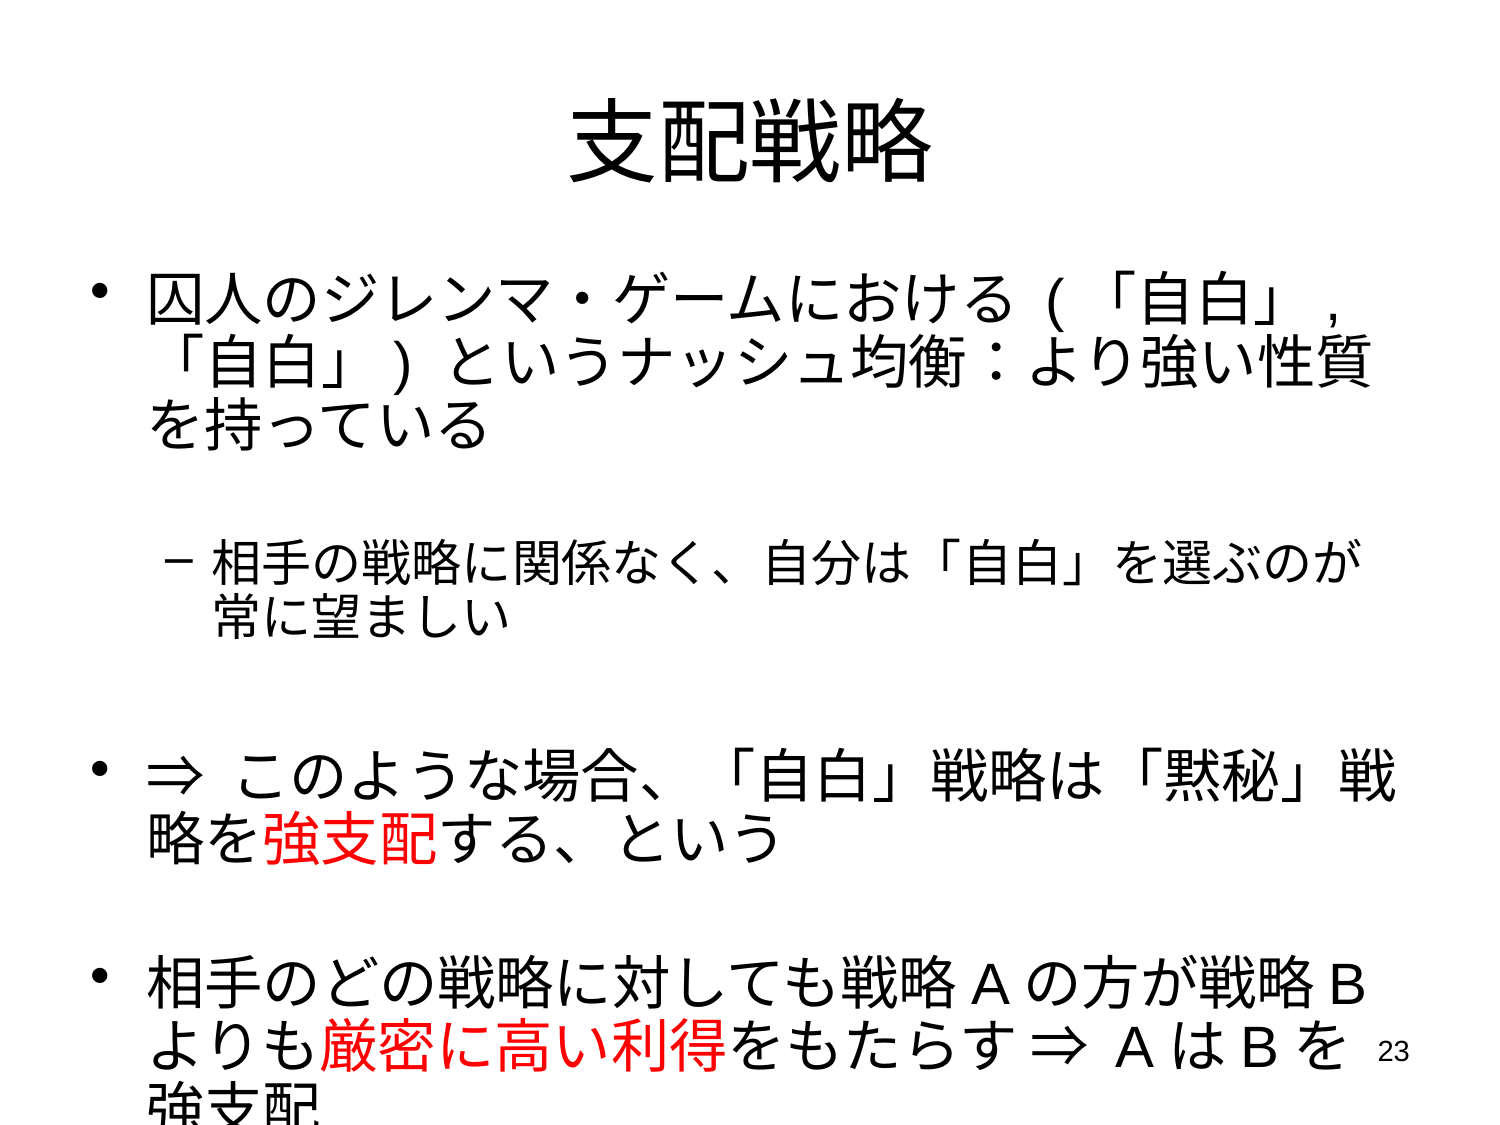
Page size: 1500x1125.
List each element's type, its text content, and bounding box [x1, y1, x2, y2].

slide_number 23 [1074, 1024, 1426, 1103]
title 支配戦略 [75, 45, 1425, 233]
list 囚人のジレンマ・ゲームにおける (「自白」,「自白」) というナッシュ均衡：より強い性質を持っている 相手の戦略に関係なく、自分は「自白」を選ぶのが常に望ましい ⇒ このような場合、「自白」戦略は「黙秘」戦略を強支配する、という 相手のどの戦略に対しても戦略Aの方が戦略Bよりも厳密に高い利得をもたらす ⇒ AはBを強支配 [75, 262, 1425, 1005]
